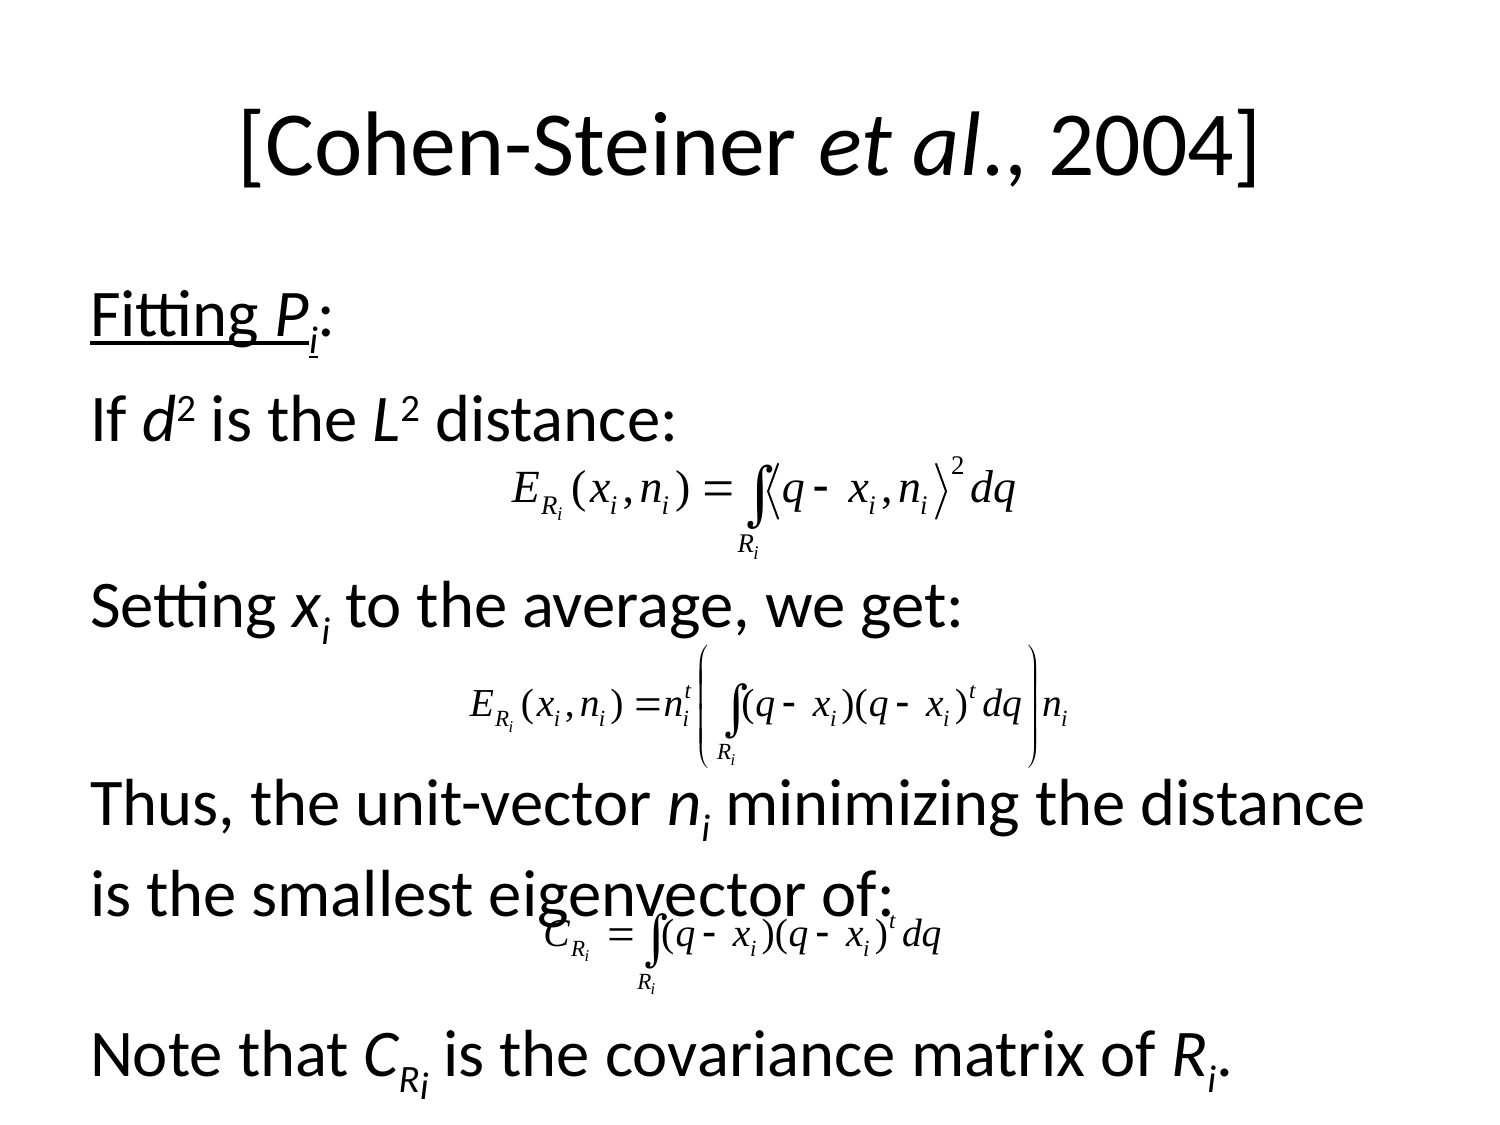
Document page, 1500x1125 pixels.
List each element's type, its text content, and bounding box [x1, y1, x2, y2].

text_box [462, 637, 1076, 777]
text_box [538, 899, 951, 1003]
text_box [503, 445, 1024, 568]
title [Cohen-Steiner et al., 2004] [75, 45, 1425, 233]
list Fitting Pi: If d2 is the L2 distance: Setting xi to the average, we get: Thus, the unit-vector ni minimizing the distance is the smallest eigenvector of: Note that CRi is the covariance matrix of Ri. [75, 262, 1425, 1125]
